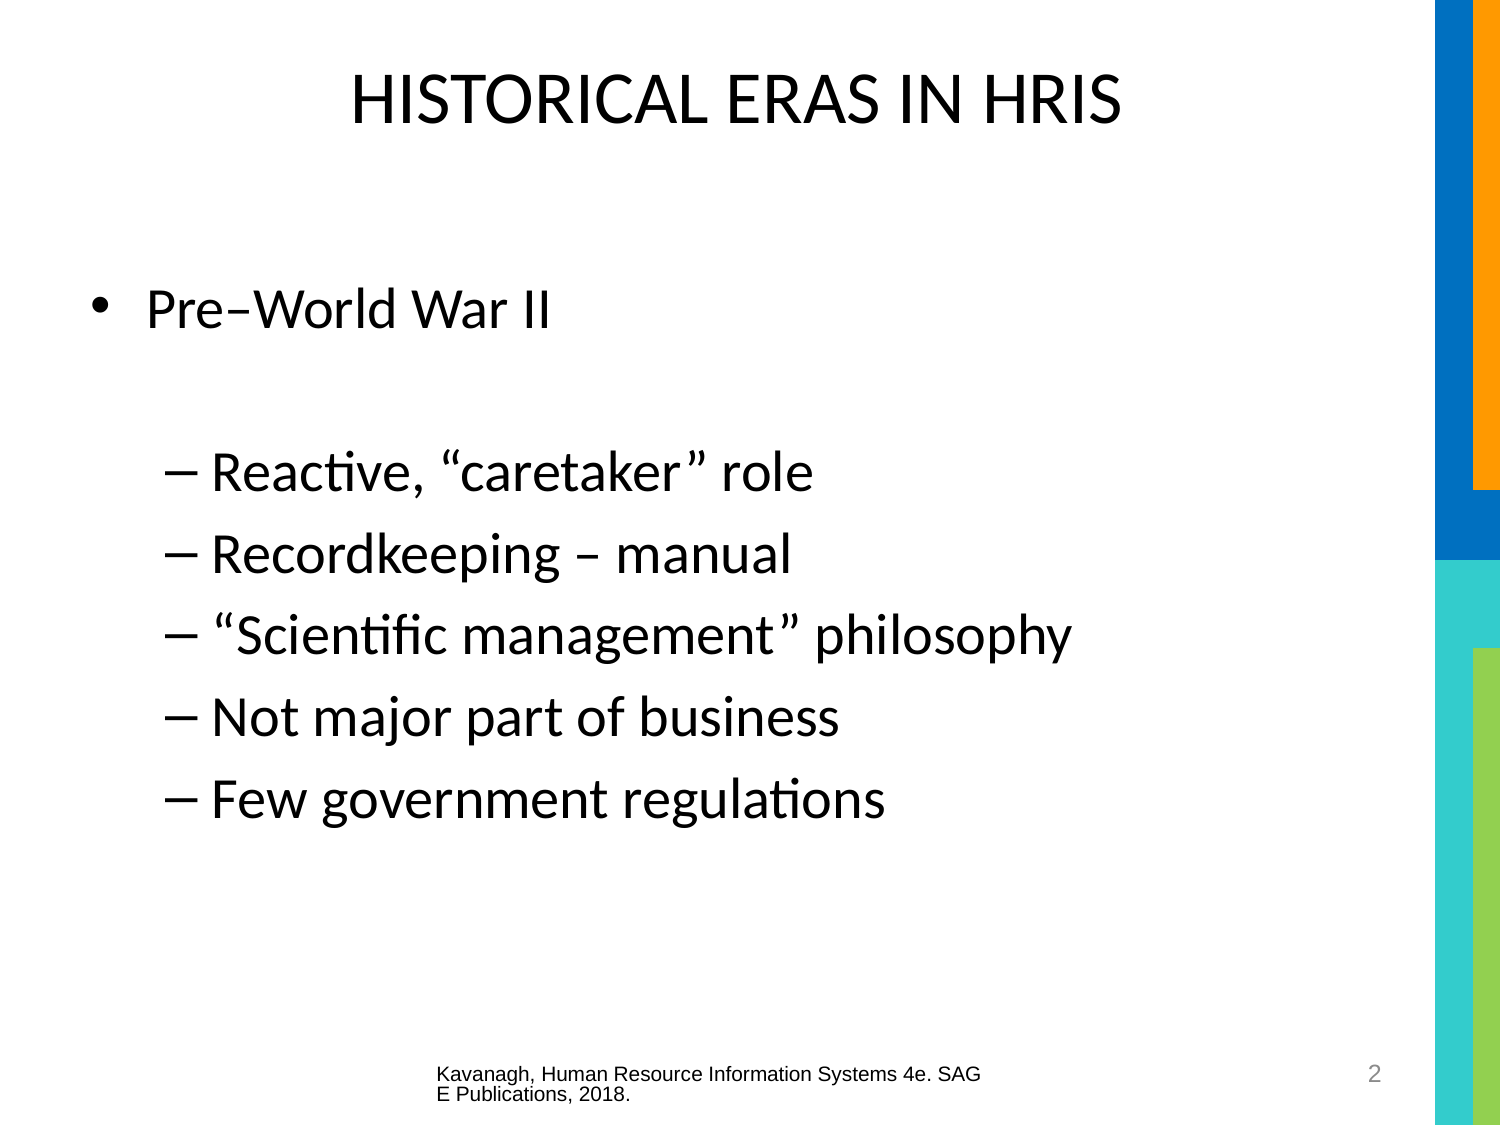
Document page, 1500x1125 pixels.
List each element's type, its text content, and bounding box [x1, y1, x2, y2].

title HISTORICAL ERAS IN HRIS [62, 0, 1413, 188]
footer Kavanagh, Human Resource Information Systems 4e. SAGE Publications, 2018. [421, 1042, 1004, 1103]
list Pre–World War II Reactive, “caretaker” role Recordkeeping – manual “Scientific management” philosophy Not major part of business Few government regulations [75, 262, 1425, 1005]
slide_number 2 [1059, 1042, 1397, 1103]
